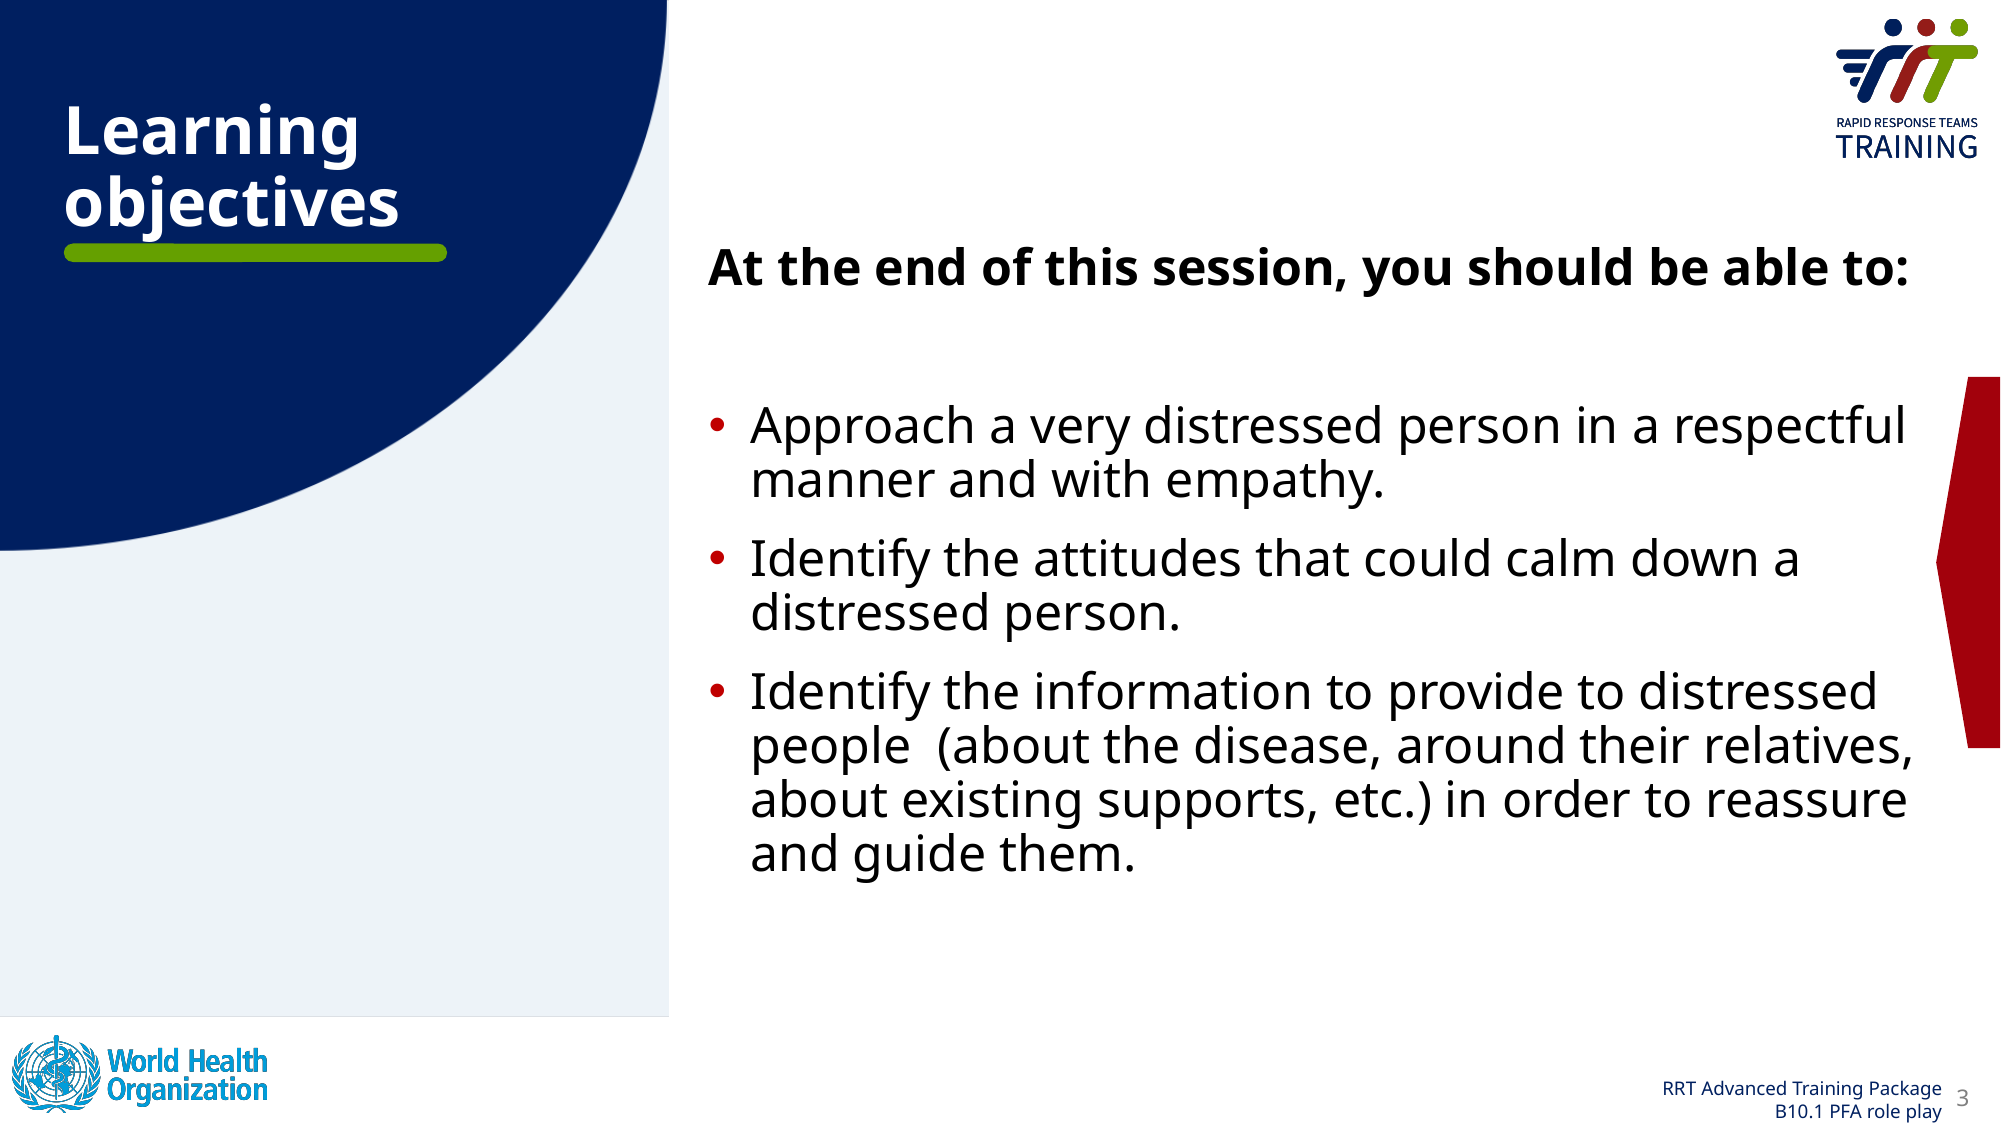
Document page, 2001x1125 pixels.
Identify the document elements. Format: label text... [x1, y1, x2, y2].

picture [34, 1054, 43, 1078]
picture [24, 1054, 36, 1087]
picture [71, 1053, 90, 1091]
picture [30, 1083, 37, 1091]
picture [59, 1035, 267, 1113]
picture [12, 1083, 48, 1113]
picture [50, 1108, 62, 1113]
list At the end of this session, you should be able to: Approach a very distressed person in a respectful manner and with empathy. Identify the attitudes that could calm down a distressed person. Identify the information to provide to distressed people (about the disease, around their relatives, about existing supports, etc.) in order to reassure and guide them. [700, 227, 1937, 898]
picture [0, 0, 669, 1018]
picture [22, 1062, 26, 1077]
picture [1835, 19, 1978, 167]
picture [12, 1035, 54, 1068]
text_box Learning objectives [63, 103, 600, 242]
picture [46, 1056, 54, 1062]
picture [40, 1062, 47, 1070]
picture [36, 1088, 78, 1105]
